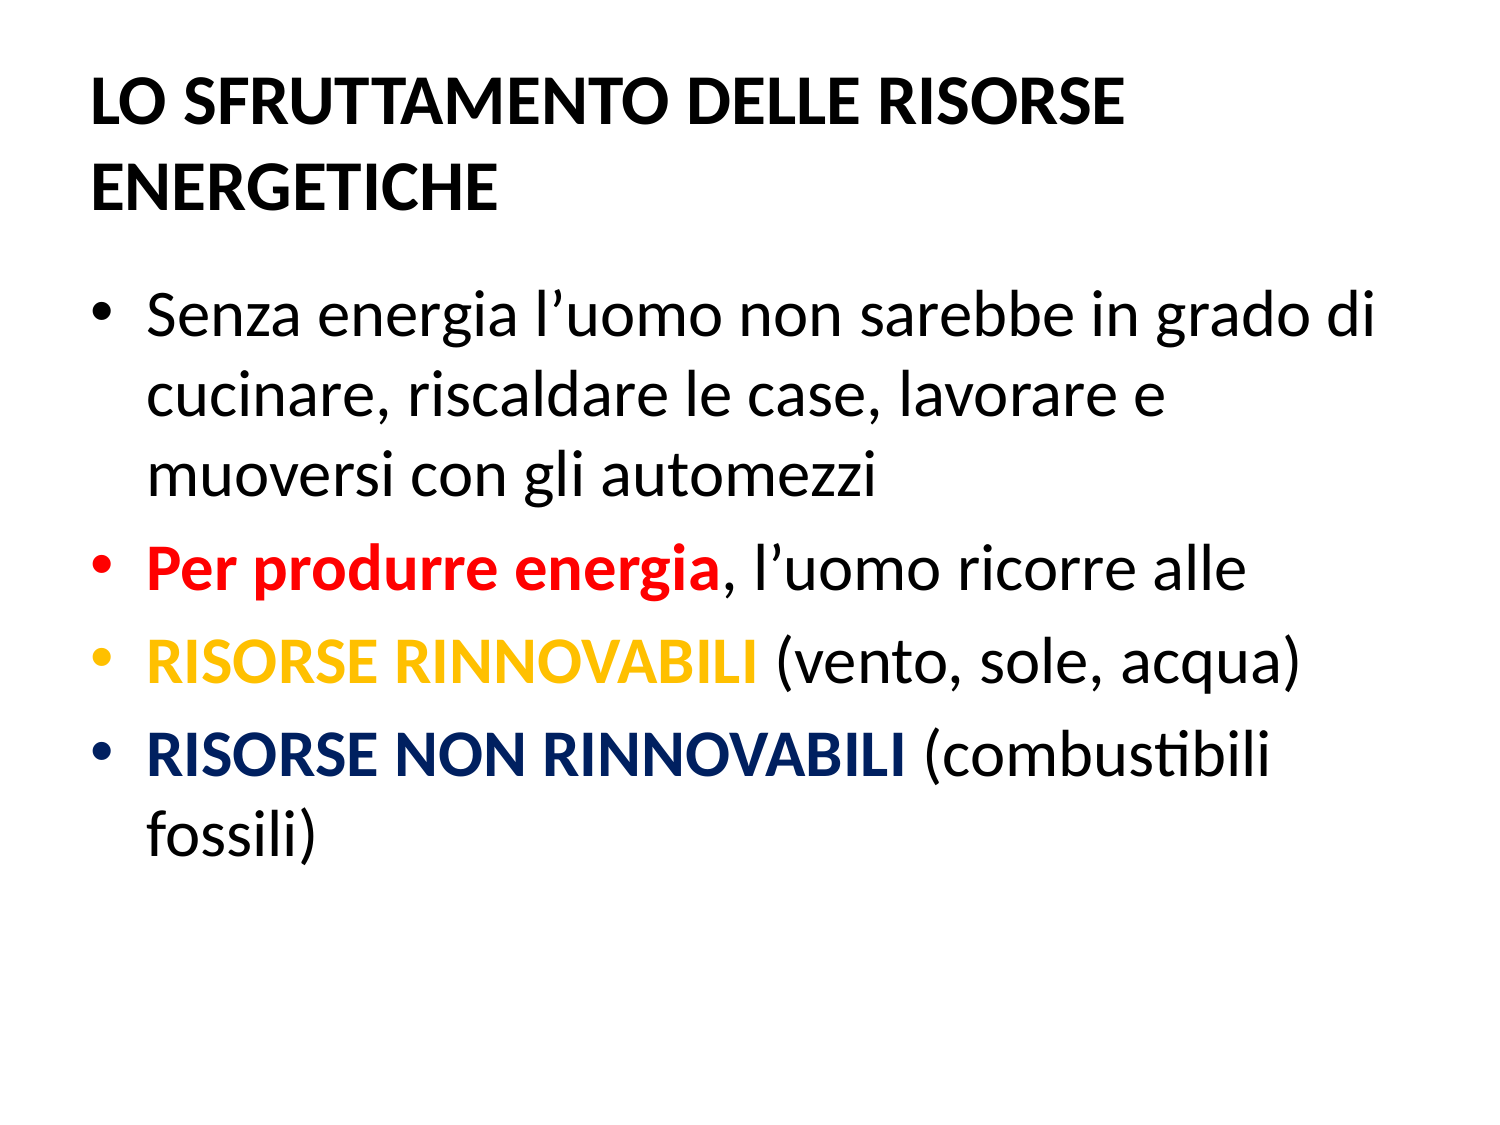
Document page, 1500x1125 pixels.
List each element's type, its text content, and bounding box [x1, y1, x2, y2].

list Senza energia l’uomo non sarebbe in grado di cucinare, riscaldare le case, lavorare e muoversi con gli automezzi Per produrre energia, l’uomo ricorre alle RISORSE RINNOVABILI (vento, sole, acqua) RISORSE NON RINNOVABILI (combustibili fossili) [75, 262, 1425, 1005]
title LO SFRUTTAMENTO DELLE RISORSE ENERGETICHE [75, 45, 1425, 233]
